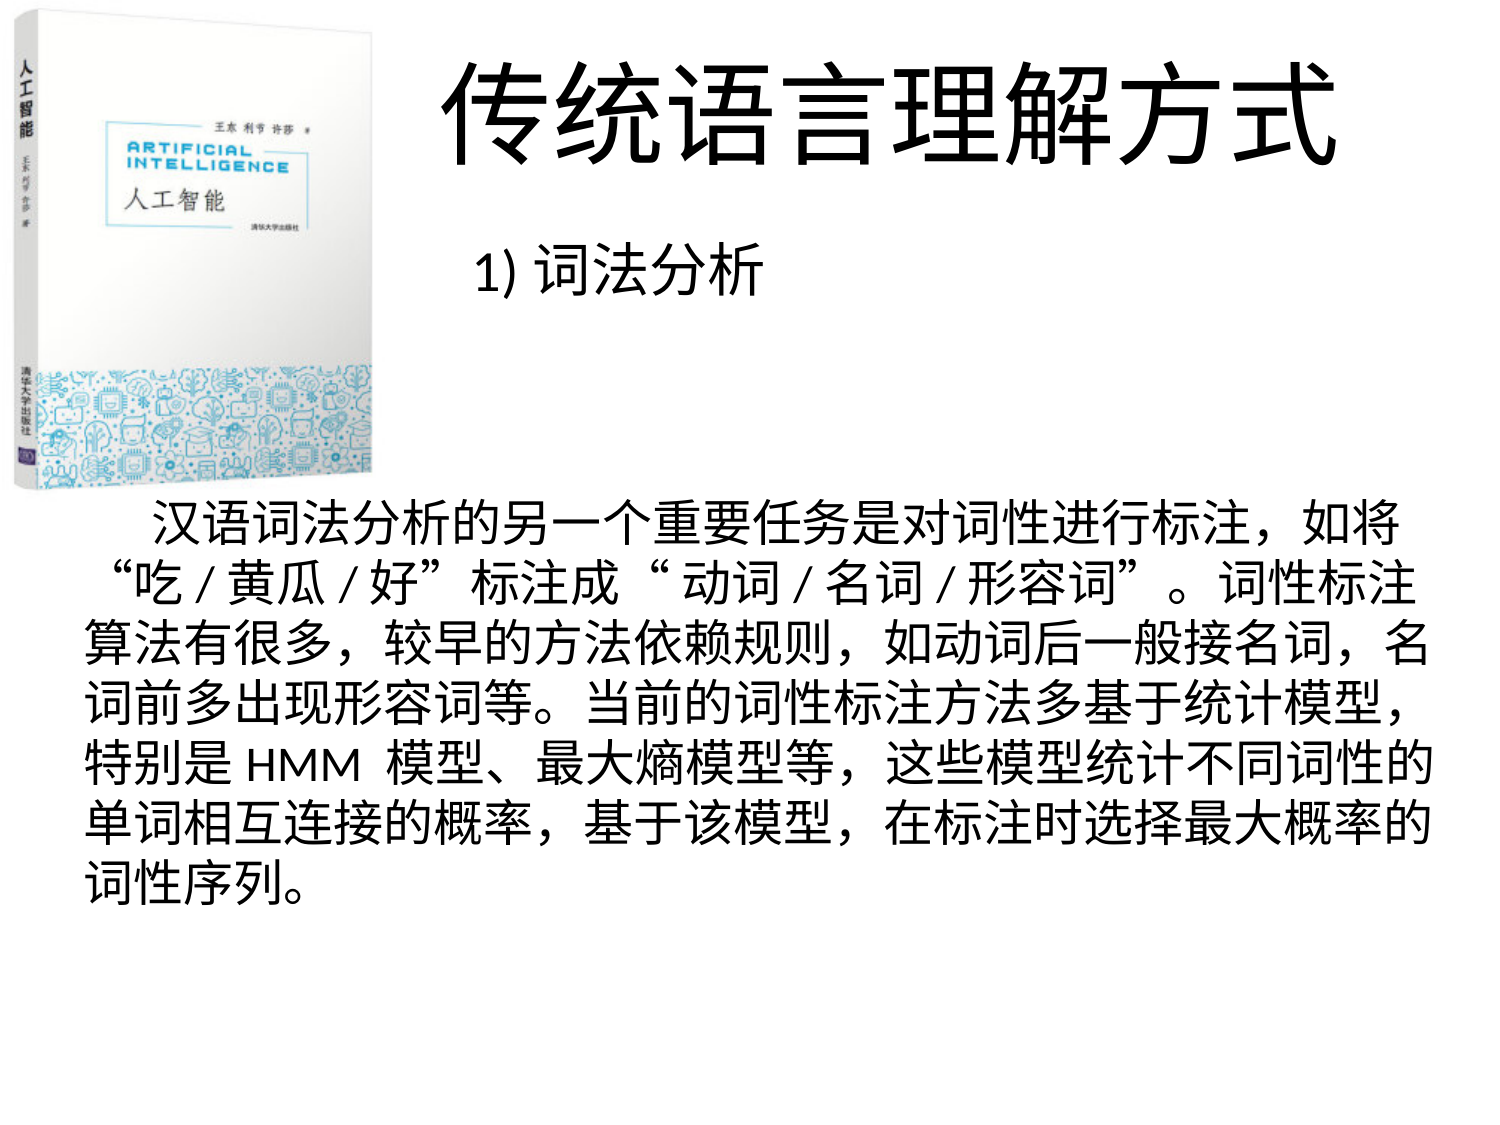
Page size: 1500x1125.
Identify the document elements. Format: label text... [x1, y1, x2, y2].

text_box 汉语词法分析的另一个重要任务是对词性进行标注，如将“吃/黄瓜/好”标注成“ 动词/名词/形容词”。词性标注算法有很多，较早的方法依赖规则，如动词后一般接名词，名词前多出现形容词等。当前的词性标注方法多基于统计模型，特别是HMM 模型、最大熵模型等，这些模型统计不同词性的单词相互连接的概率，基于该模型，在标注时选择最大概率的词性序列。 [68, 484, 1473, 920]
text_box 传统语言理解方式 [424, 52, 1355, 189]
picture [0, 0, 441, 510]
text_box 1)词法分析 [456, 225, 1192, 311]
